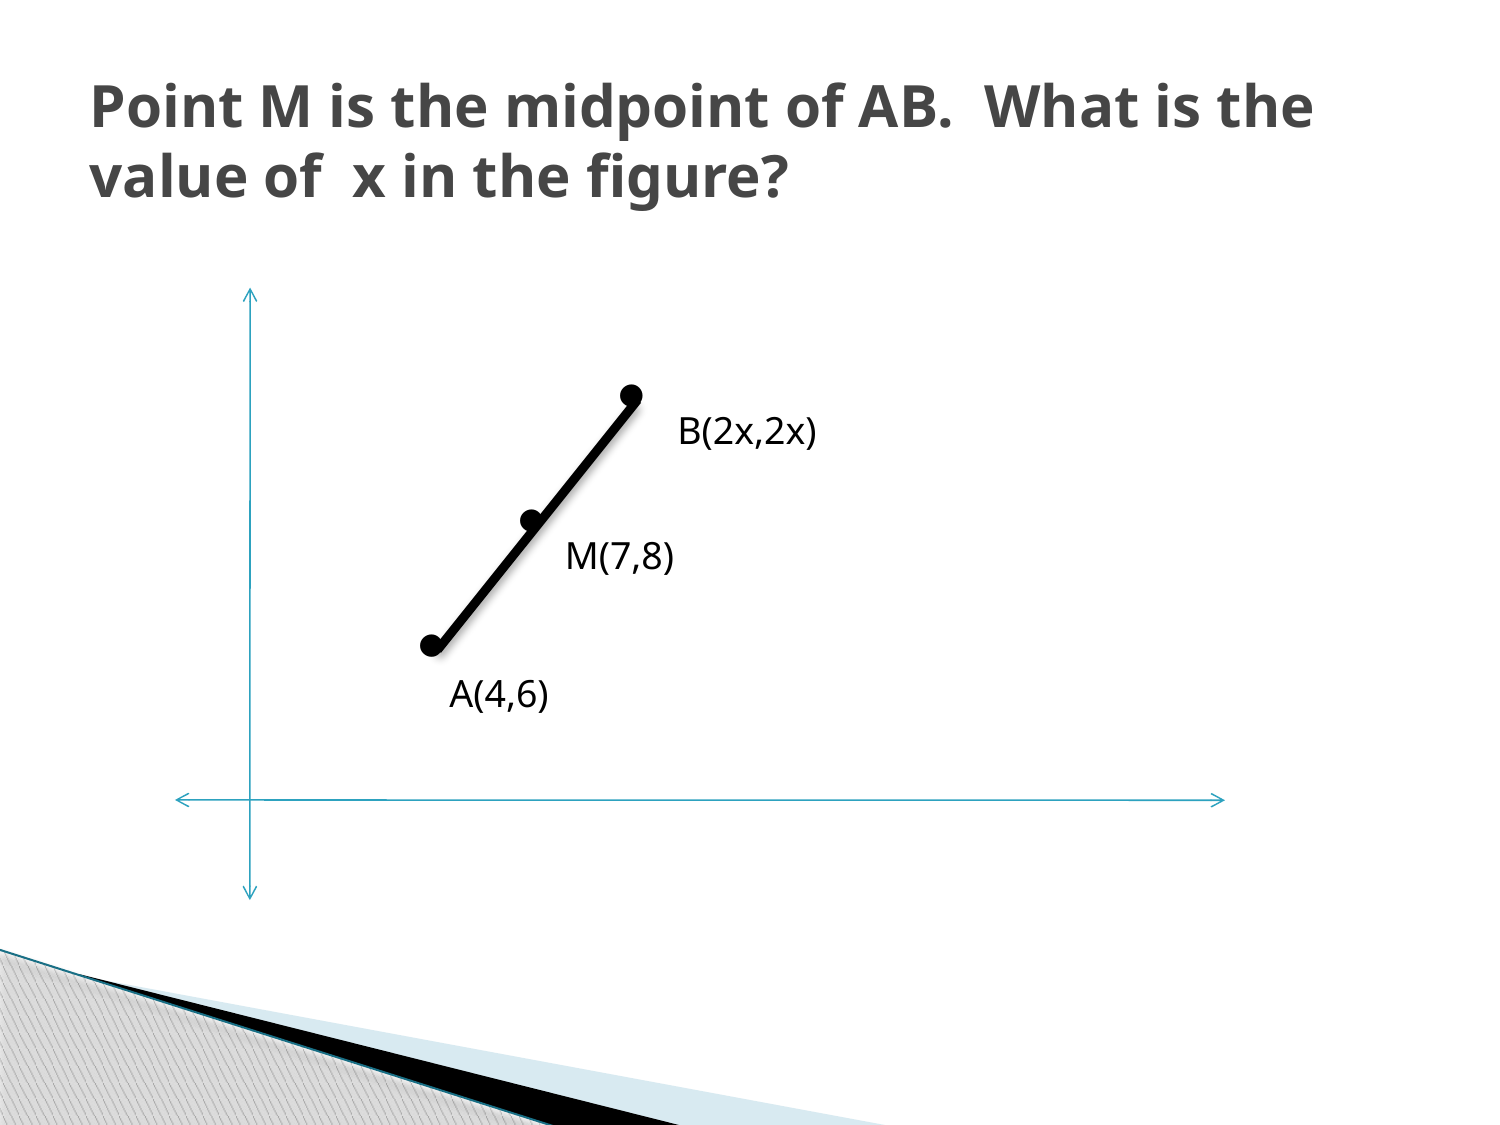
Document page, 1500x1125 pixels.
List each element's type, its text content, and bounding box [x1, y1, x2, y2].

text_box B(2x,2x) [667, 399, 863, 460]
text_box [512, 499, 563, 550]
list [612, 374, 663, 424]
text_box M(7,8) [668, 524, 725, 585]
title Point M is the midpoint of AB. What is the value of x in the figure? [75, 45, 1425, 233]
text_box A(4,6) [434, 662, 564, 723]
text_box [412, 424, 663, 626]
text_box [412, 624, 463, 675]
